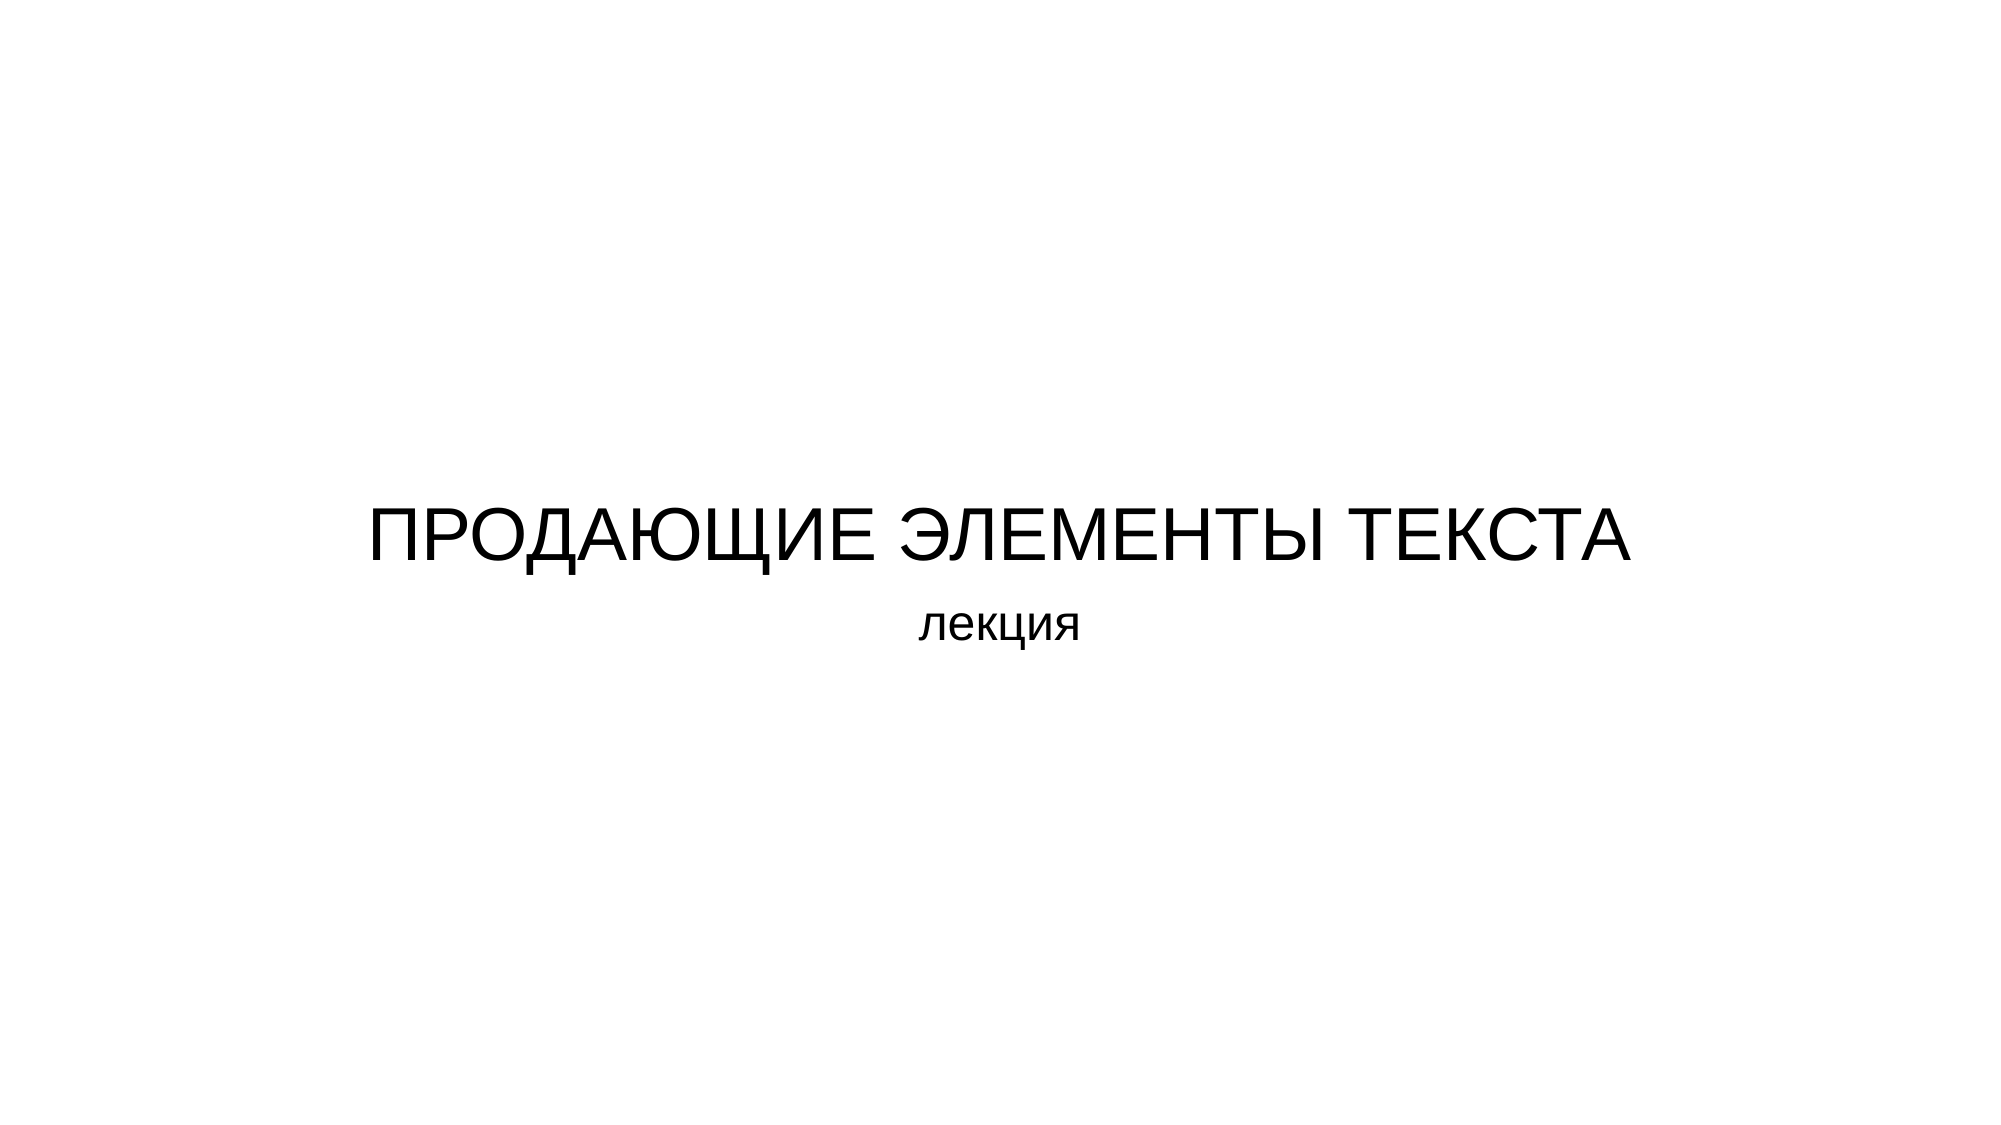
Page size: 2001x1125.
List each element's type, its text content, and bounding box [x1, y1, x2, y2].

title ПРОДАЮЩИЕ ЭЛЕМЕНТЫ ТЕКСТА [249, 184, 1750, 576]
subtitle лекция [249, 590, 1750, 863]
